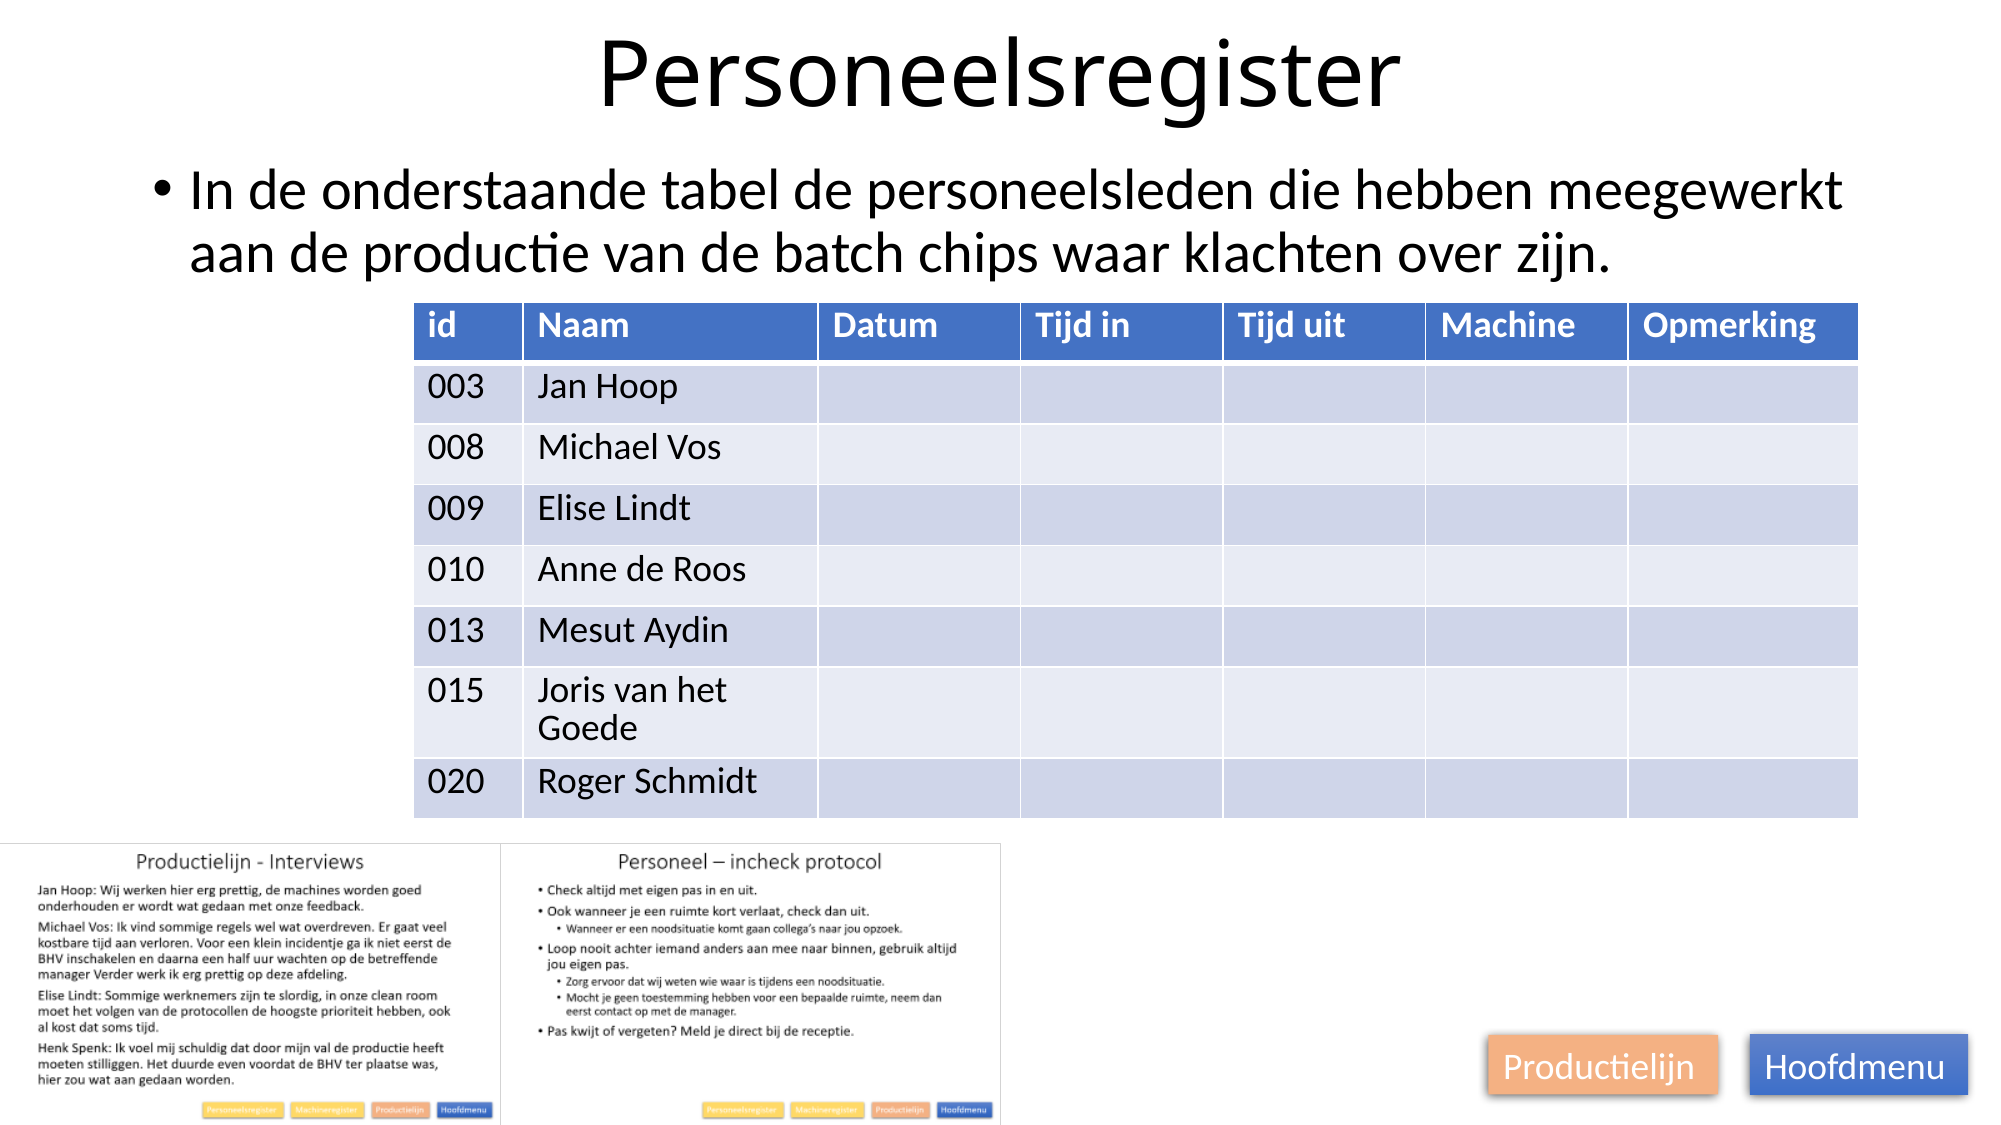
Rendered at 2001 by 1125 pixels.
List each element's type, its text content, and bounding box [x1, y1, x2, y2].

table_cell 003 [414, 366, 522, 423]
table_cell [1224, 546, 1425, 605]
table_header id [414, 303, 522, 360]
table_cell [1629, 366, 1858, 423]
table_cell Elise Lindt [524, 485, 817, 545]
table_cell [1224, 668, 1425, 757]
table_cell [1426, 366, 1627, 423]
table_cell [819, 607, 1020, 666]
title Personeelsregister [137, 3, 1863, 152]
table_cell [1021, 366, 1222, 423]
table_cell [819, 366, 1020, 423]
table_cell [1426, 485, 1627, 545]
table_cell [1224, 485, 1425, 545]
table_cell [1224, 607, 1425, 666]
list In de onderstaande tabel de personeelsleden die hebben meegewerkt aan de productie van de batch chips waar klachten over zijn. [137, 152, 1863, 1014]
table_cell Roger Schmidt [524, 759, 817, 818]
table_cell [1426, 546, 1627, 605]
table_cell [1629, 485, 1858, 545]
table_cell [1021, 759, 1222, 818]
table_cell [819, 485, 1020, 545]
table_cell 008 [414, 425, 522, 484]
table_cell [1426, 607, 1627, 666]
table_cell 020 [414, 759, 522, 818]
table_cell [819, 546, 1020, 605]
table_cell 009 [414, 485, 522, 545]
table_cell [1426, 759, 1627, 818]
table_cell [1021, 425, 1222, 484]
table_cell [1224, 366, 1425, 423]
text_box Hoofdmenu [1749, 1034, 1969, 1095]
table_cell Mesut Aydin [524, 607, 817, 666]
table_cell [1629, 546, 1858, 605]
table_cell [819, 668, 1020, 757]
table_cell [1224, 425, 1425, 484]
table_cell [1021, 607, 1222, 666]
picture [501, 844, 1000, 1125]
table_cell [1629, 607, 1858, 666]
table_cell 013 [414, 607, 522, 666]
table_cell Michael Vos [524, 425, 817, 484]
table_cell [1021, 668, 1222, 757]
table_cell [1426, 425, 1627, 484]
table_cell [819, 759, 1020, 818]
table_cell [1629, 668, 1858, 757]
table_header Tijd in [1021, 303, 1222, 360]
table_cell 010 [414, 546, 522, 605]
table_header Opmerking [1629, 303, 1858, 360]
table_header Tijd uit [1224, 303, 1425, 360]
table_cell [1224, 759, 1425, 818]
table_cell Joris van het Goede [524, 668, 817, 757]
table_header Naam [524, 303, 817, 360]
table_cell Jan Hoop [524, 366, 817, 423]
table_cell [1021, 546, 1222, 605]
text_box Productielijn [1488, 1034, 1719, 1095]
table_cell [1629, 425, 1858, 484]
picture [0, 844, 500, 1125]
table_cell [1426, 668, 1627, 757]
table_cell 015 [414, 668, 522, 757]
table_header Machine [1426, 303, 1627, 360]
table_cell [1021, 485, 1222, 545]
table_cell [819, 425, 1020, 484]
table_header Datum [819, 303, 1020, 360]
table_cell [1629, 759, 1858, 818]
table_cell Anne de Roos [524, 546, 817, 605]
